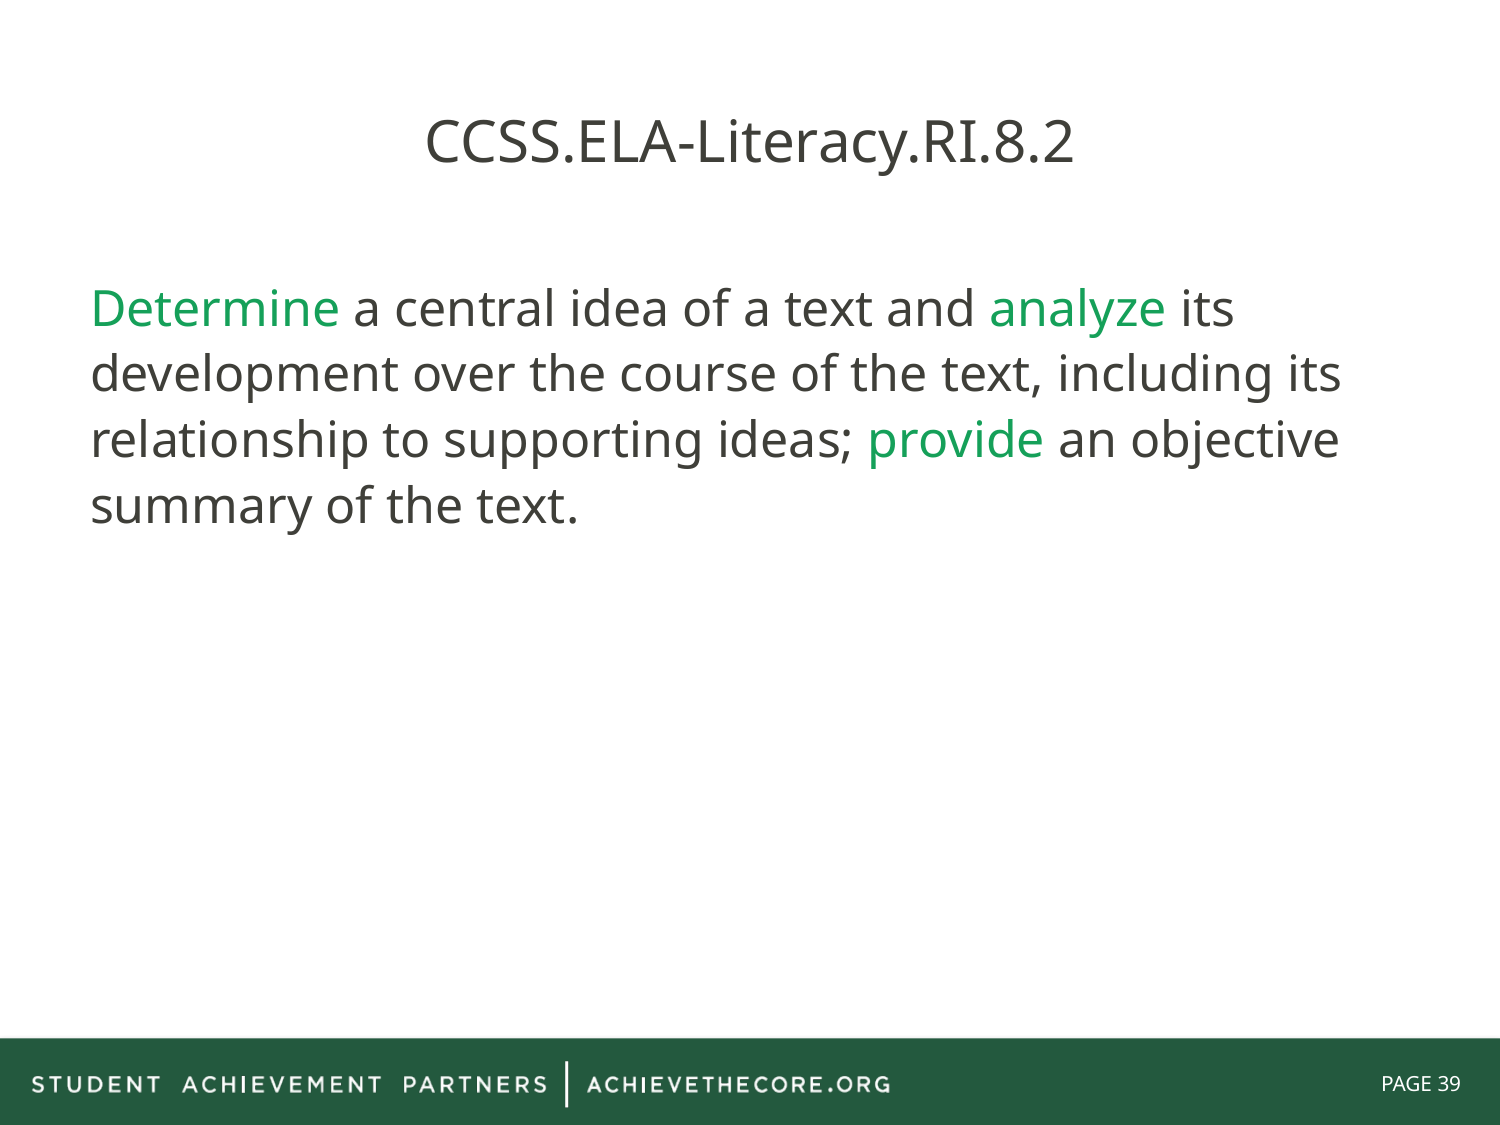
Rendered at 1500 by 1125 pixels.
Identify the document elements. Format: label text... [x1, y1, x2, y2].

title CCSS.ELA-Literacy.RI.8.2 [75, 45, 1425, 233]
list Determine a central idea of a text and analyze its development over the course of the text, including its relationship to supporting ideas; provide an objective summary of the text. [75, 262, 1425, 1005]
